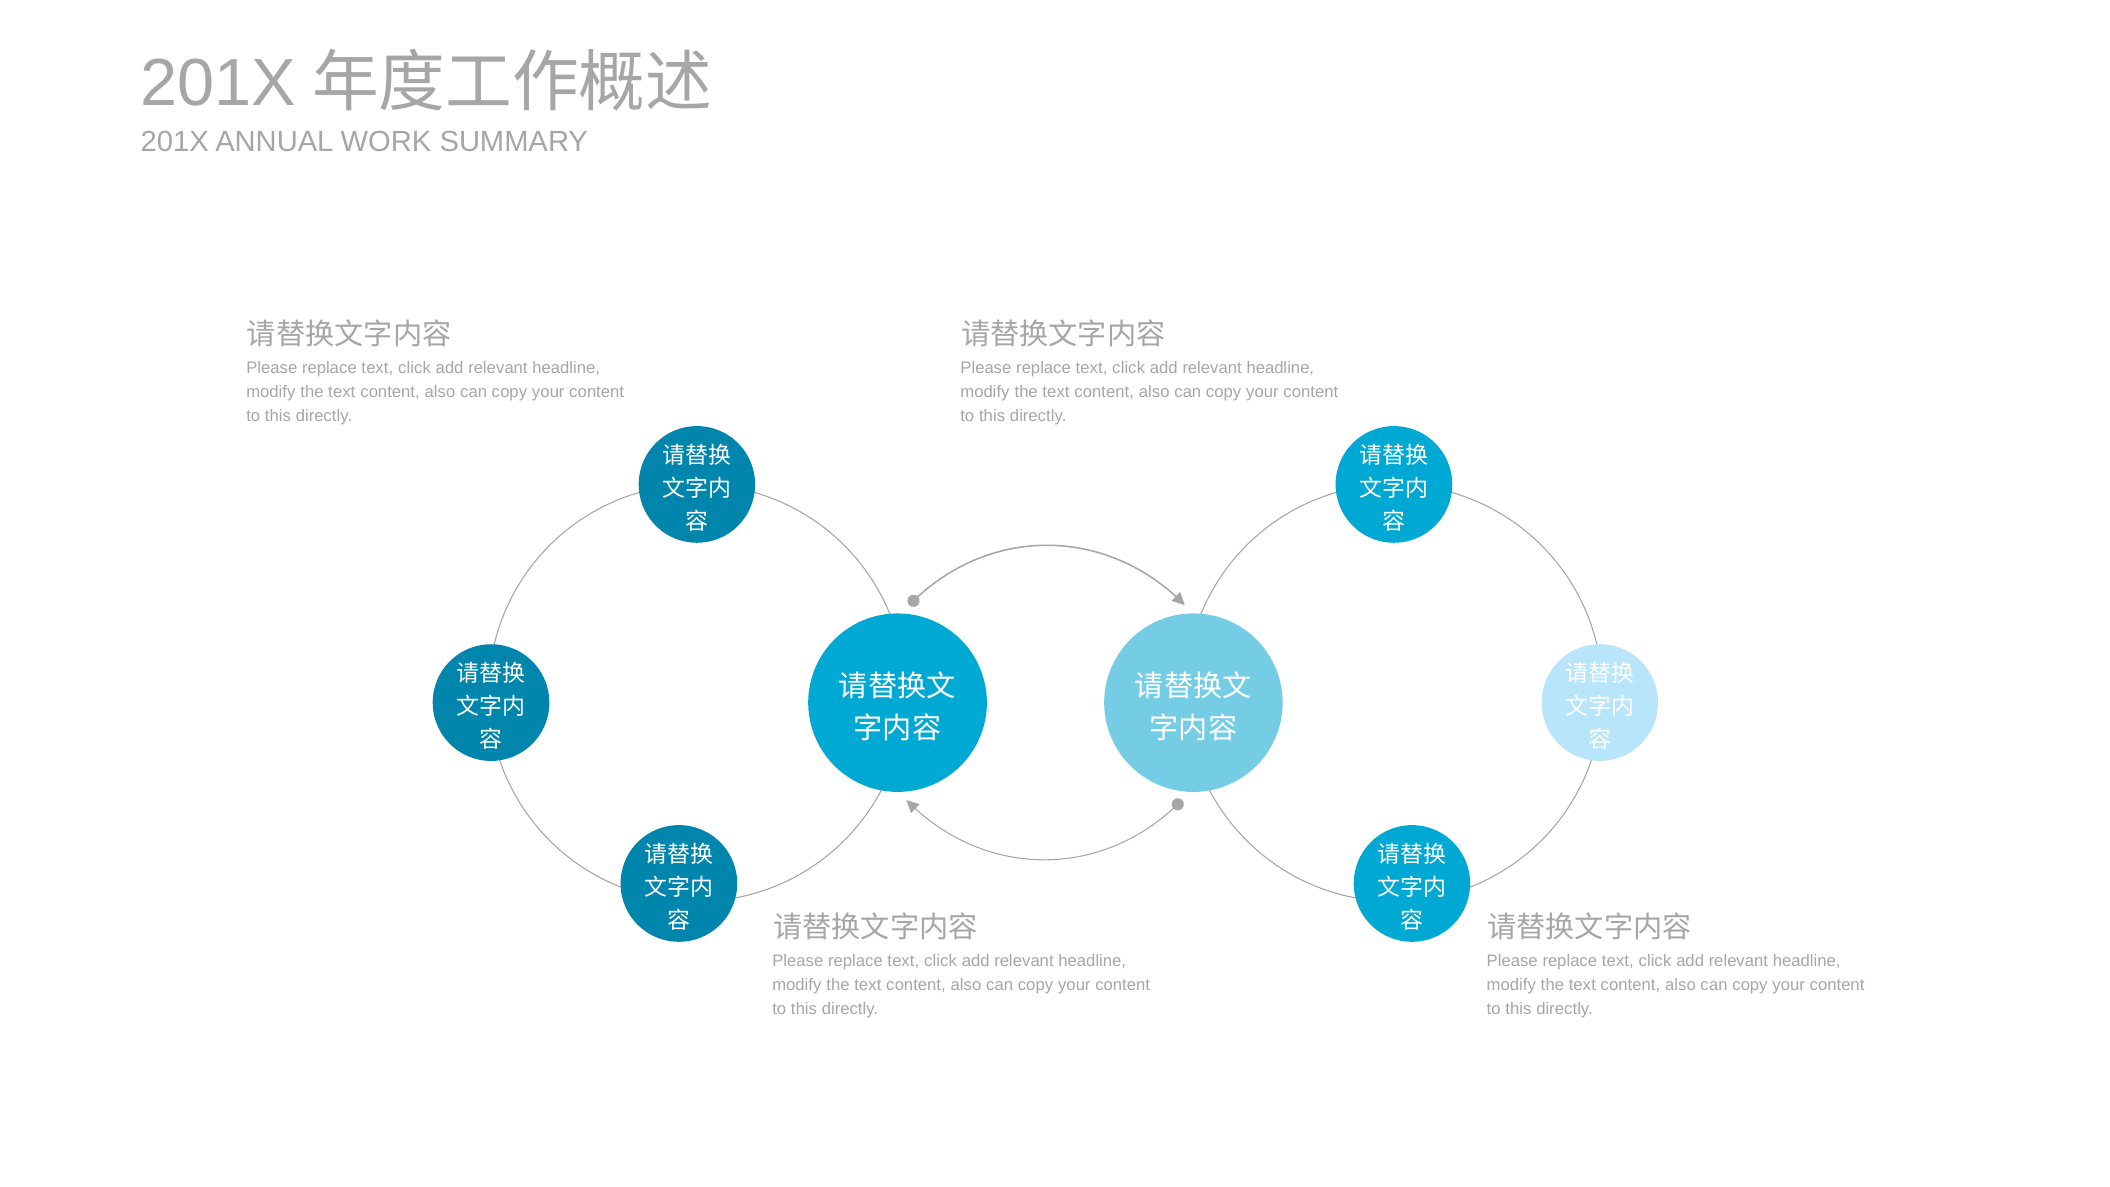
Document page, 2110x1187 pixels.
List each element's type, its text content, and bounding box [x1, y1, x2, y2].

text_box 请替换文字内容 [808, 613, 987, 792]
text_box 请替换文字内容 [638, 426, 756, 543]
text_box Please replace text, click add relevant headline, modify the text content, also can copy your content to this directly. [960, 353, 1348, 425]
text_box 请替换文字内容 [1487, 901, 1693, 944]
text_box [1201, 492, 1597, 898]
text_box 请替换文字内容 [432, 644, 550, 761]
text_box Please replace text, click add relevant headline, modify the text content, also can copy your content to this directly. [772, 945, 1160, 1018]
text_box [906, 666, 1184, 860]
text_box 请替换文字内容 [246, 308, 452, 351]
text_box Please replace text, click add relevant headline, modify the text content, also can copy your content to this directly. [1486, 945, 1874, 1018]
text_box 请替换文字内容 [773, 901, 978, 944]
text_box 请替换文字内容 [1335, 426, 1453, 543]
text_box 请替换文字内容 [620, 825, 738, 942]
text_box 201X年度工作概述 [140, 38, 789, 119]
text_box 请替换文字内容 [1541, 644, 1659, 761]
text_box [907, 545, 1185, 705]
text_box 请替换文字内容 [1353, 825, 1471, 942]
text_box Please replace text, click add relevant headline, modify the text content, also can copy your content to this directly. [246, 353, 634, 425]
text_box 请替换文字内容 [1104, 613, 1283, 792]
text_box [494, 492, 890, 898]
text_box 201X ANNUAL WORK SUMMARY [140, 122, 602, 158]
text_box 请替换文字内容 [961, 308, 1167, 351]
